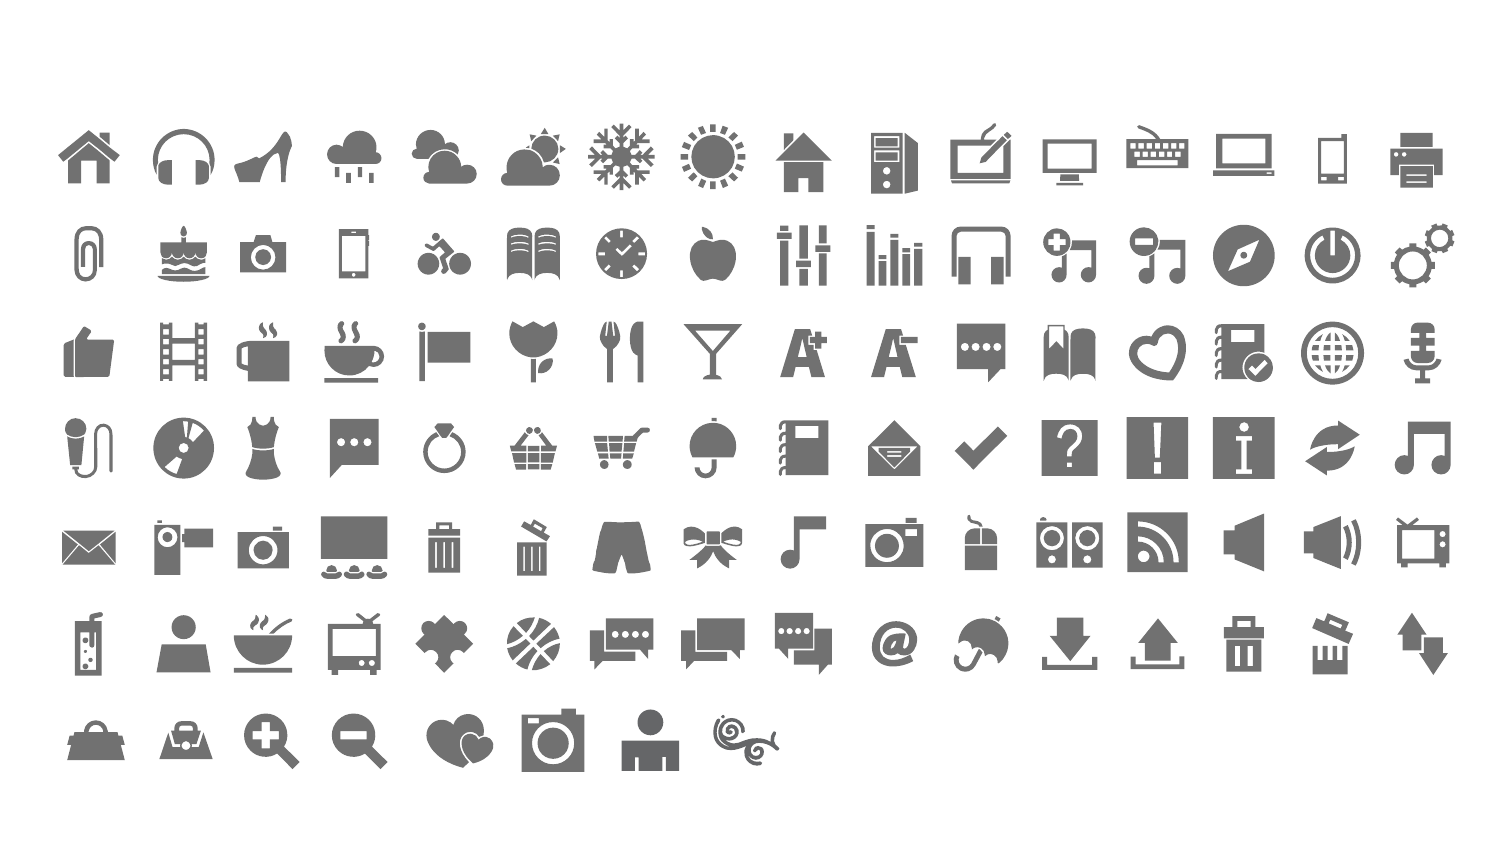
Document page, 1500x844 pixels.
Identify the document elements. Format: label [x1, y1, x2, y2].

text_box [326, 130, 382, 184]
text_box [954, 426, 1008, 470]
text_box [1300, 321, 1365, 385]
text_box [778, 420, 829, 477]
text_box [870, 132, 919, 194]
text_box [1396, 517, 1450, 568]
text_box [509, 426, 558, 470]
text_box [964, 513, 998, 571]
text_box [780, 516, 827, 569]
text_box [500, 127, 567, 186]
text_box [64, 417, 113, 479]
text_box [866, 224, 923, 286]
text_box [160, 322, 208, 381]
text_box [516, 519, 551, 576]
text_box [415, 615, 474, 673]
text_box [1311, 612, 1354, 675]
text_box [596, 228, 648, 280]
text_box [694, 459, 717, 479]
text_box [1213, 170, 1275, 176]
text_box [1304, 420, 1361, 476]
text_box [244, 713, 300, 770]
text_box [411, 129, 477, 184]
text_box [1126, 417, 1189, 479]
text_box [74, 611, 104, 676]
text_box [324, 319, 385, 384]
text_box [1403, 322, 1442, 384]
text_box [1043, 324, 1096, 382]
text_box [779, 328, 828, 378]
text_box [1036, 516, 1103, 568]
text_box [417, 232, 472, 275]
text_box [1129, 227, 1186, 285]
text_box [680, 124, 746, 190]
text_box [689, 422, 737, 458]
text_box [320, 516, 388, 580]
text_box [57, 129, 120, 184]
text_box [1216, 133, 1272, 169]
text_box [156, 614, 211, 673]
text_box [1390, 223, 1455, 288]
text_box [775, 132, 832, 193]
text_box [1042, 139, 1097, 186]
text_box [1042, 228, 1097, 283]
text_box [592, 521, 651, 574]
text_box [236, 322, 290, 382]
text_box [870, 328, 918, 378]
text_box [119, 735, 125, 745]
text_box [1390, 132, 1443, 188]
text_box [237, 526, 290, 569]
text_box [951, 615, 1012, 672]
text_box [867, 419, 921, 477]
text_box [1126, 125, 1189, 169]
text_box [509, 321, 558, 383]
text_box [1130, 618, 1185, 670]
text_box [776, 225, 831, 286]
text_box [871, 621, 918, 667]
text_box [428, 522, 461, 573]
text_box [683, 521, 743, 569]
text_box [154, 520, 214, 575]
text_box [159, 721, 213, 760]
text_box [621, 709, 680, 772]
text_box [506, 227, 561, 281]
text_box [1223, 513, 1265, 572]
text_box [521, 708, 585, 773]
text_box [680, 618, 745, 670]
text_box [593, 427, 651, 470]
text_box [506, 616, 561, 671]
text_box [233, 614, 294, 674]
text_box [1304, 227, 1361, 284]
text_box [152, 128, 215, 185]
text_box [1394, 421, 1451, 475]
text_box [589, 618, 654, 670]
text_box [74, 226, 104, 282]
text_box [1212, 224, 1275, 287]
text_box [956, 323, 1006, 383]
text_box [234, 131, 292, 183]
text_box [1212, 417, 1275, 479]
text_box [424, 712, 495, 769]
text_box [1223, 615, 1265, 672]
text_box [1303, 515, 1362, 570]
text_box [683, 324, 743, 380]
text_box [1214, 323, 1274, 383]
text_box [338, 229, 370, 279]
text_box [588, 123, 655, 191]
text_box [422, 423, 466, 474]
text_box [1397, 612, 1449, 676]
text_box [67, 735, 73, 745]
text_box [417, 322, 471, 382]
text_box [599, 321, 644, 383]
text_box [153, 417, 215, 479]
text_box [239, 234, 287, 273]
text_box [865, 517, 924, 568]
text_box [1318, 134, 1347, 184]
text_box [1041, 617, 1098, 671]
text_box [774, 612, 833, 675]
text_box [689, 226, 737, 282]
text_box [712, 714, 780, 766]
text_box [63, 326, 115, 378]
text_box [67, 720, 125, 761]
text_box [61, 530, 116, 565]
text_box [157, 225, 210, 282]
text_box [329, 418, 379, 478]
text_box [1041, 420, 1098, 476]
text_box [327, 613, 381, 675]
text_box [237, 416, 289, 483]
text_box [331, 713, 388, 770]
text_box [1127, 512, 1188, 573]
text_box [951, 226, 1011, 285]
text_box [1128, 325, 1186, 381]
text_box [950, 121, 1012, 184]
